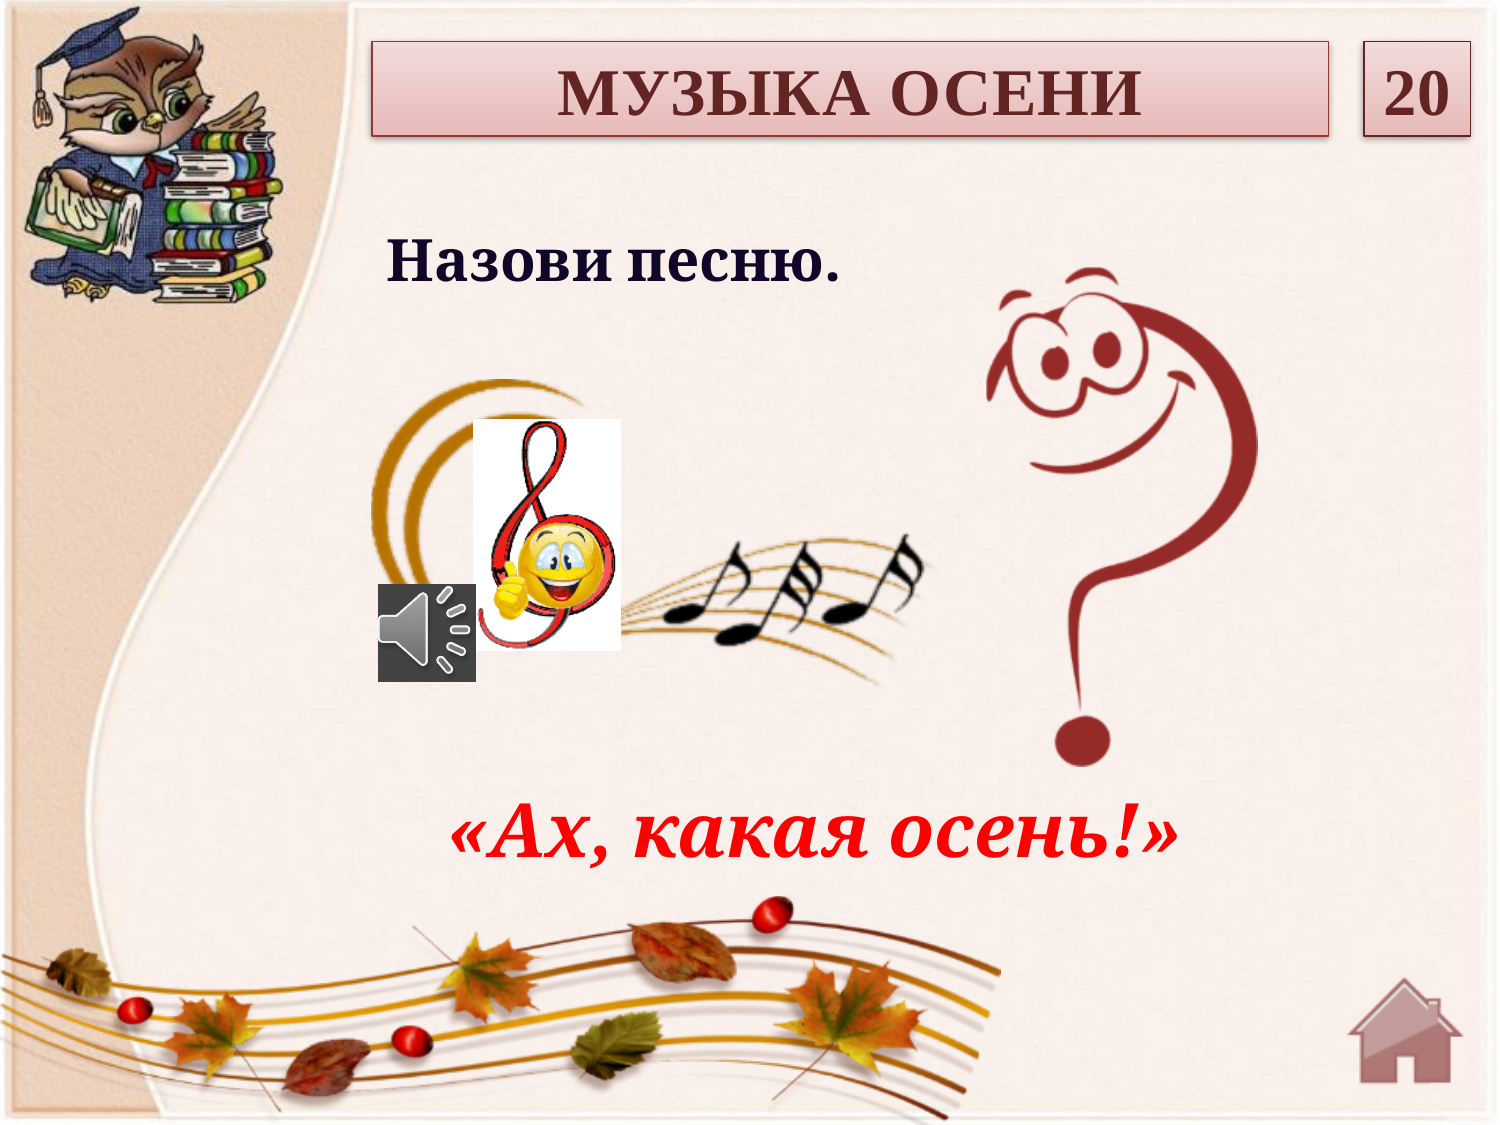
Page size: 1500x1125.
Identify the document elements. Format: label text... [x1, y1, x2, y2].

text_box Назови песню. [371, 215, 1049, 301]
text_box МУЗЫКА ОСЕНИ [371, 41, 1329, 137]
picture [0, 0, 1500, 1125]
text_box «Ах, какая осень!» [371, 775, 1258, 880]
text_box 20 [1363, 41, 1471, 137]
